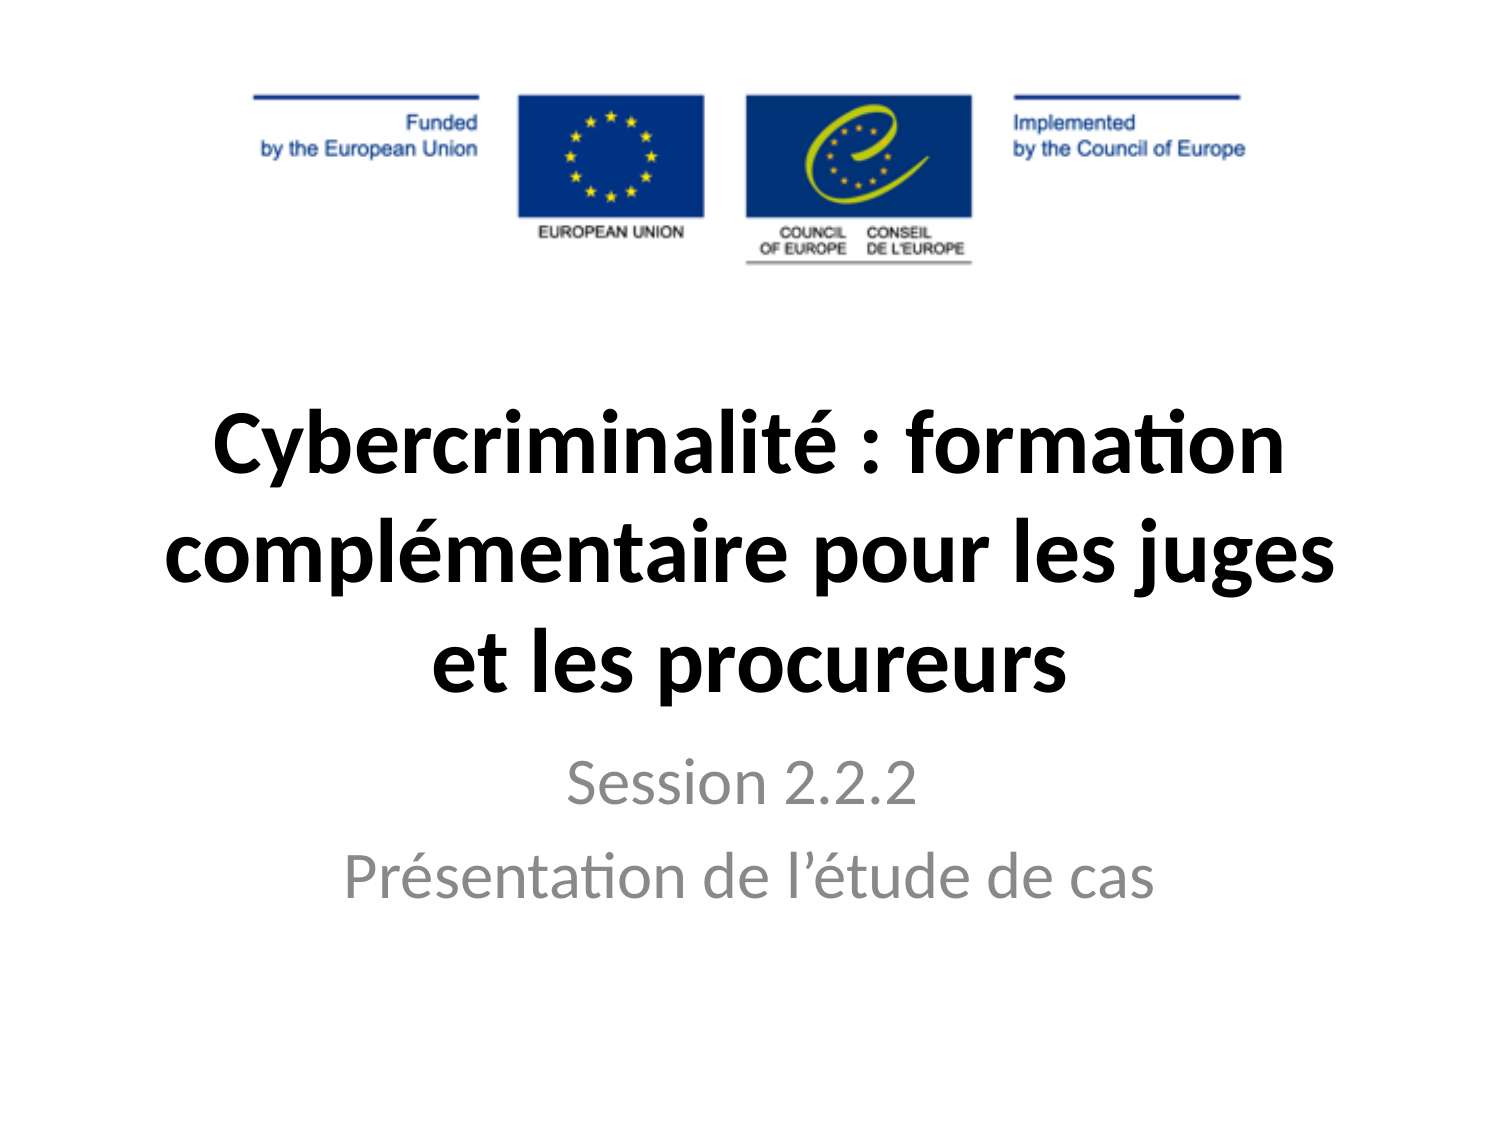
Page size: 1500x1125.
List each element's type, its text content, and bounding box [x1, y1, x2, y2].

picture [248, 90, 1252, 273]
subtitle Session 2.2.2 Présentation de l’étude de cas [224, 637, 1276, 926]
title Cybercriminalité : formation complémentaire pour les juges et les procureurs [112, 425, 1388, 668]
